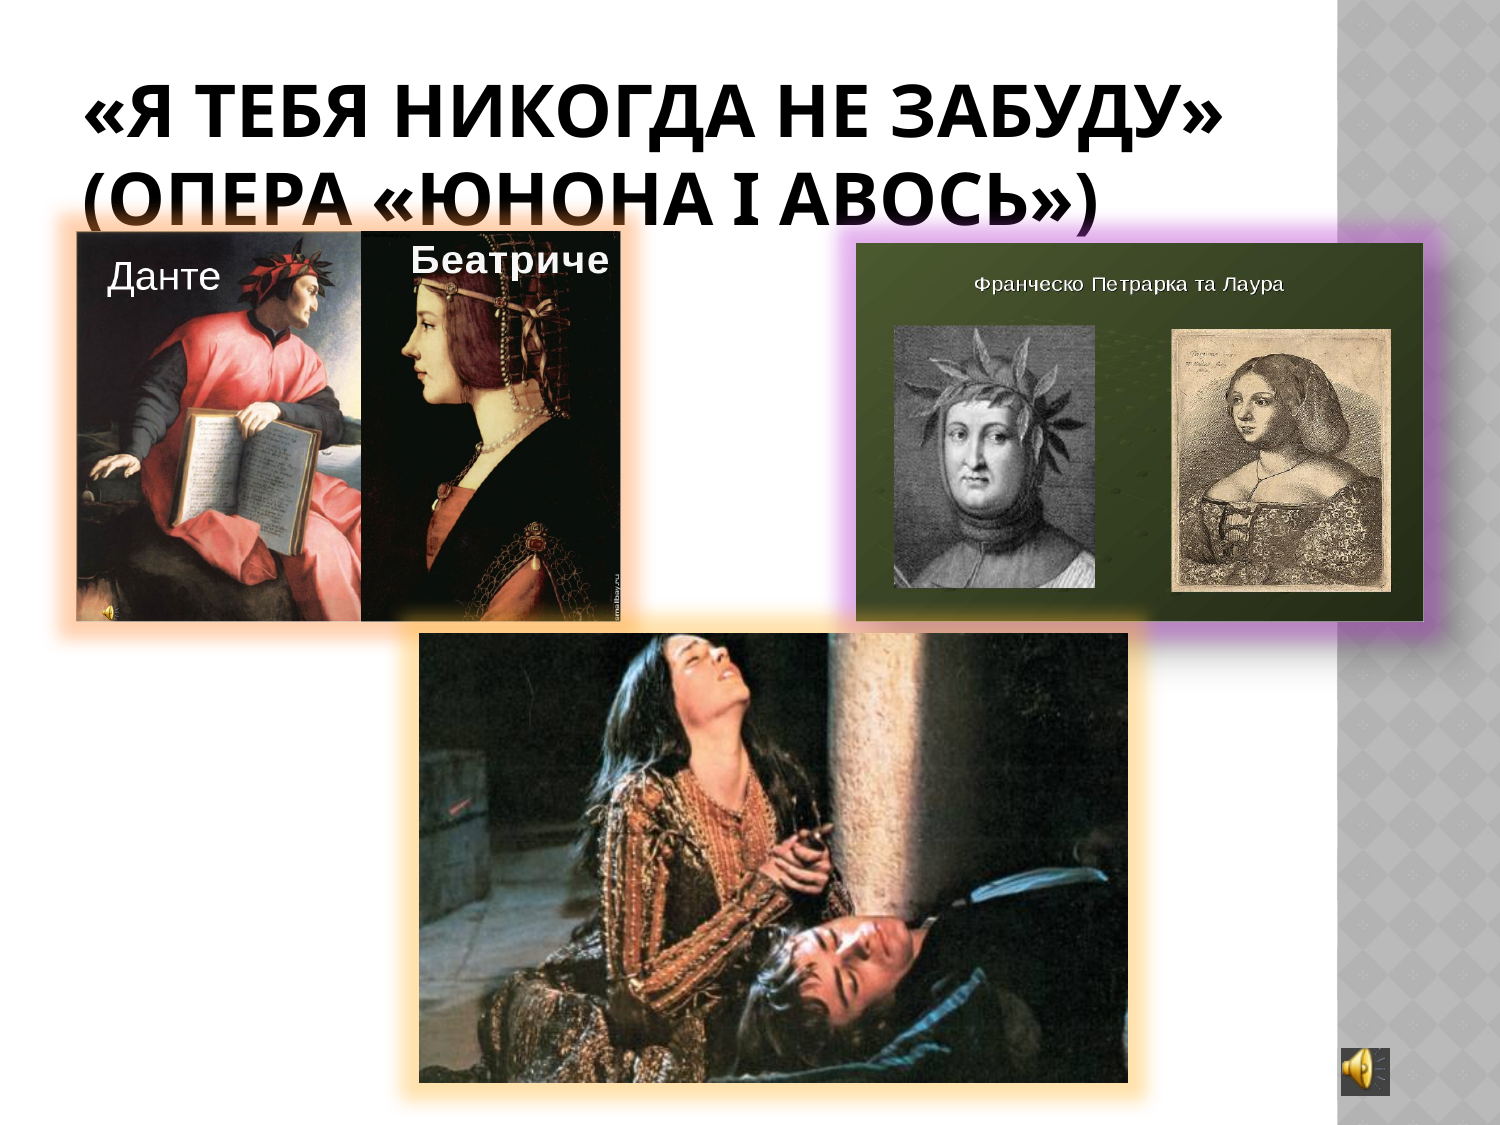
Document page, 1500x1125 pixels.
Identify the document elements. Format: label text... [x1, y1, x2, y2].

picture [855, 243, 1424, 622]
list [76, 231, 621, 622]
picture [418, 632, 1129, 1083]
picture [1340, 1046, 1392, 1098]
title «Я тебя никогда не забуду» (опера «Юнона і Авось») [75, 52, 1263, 240]
